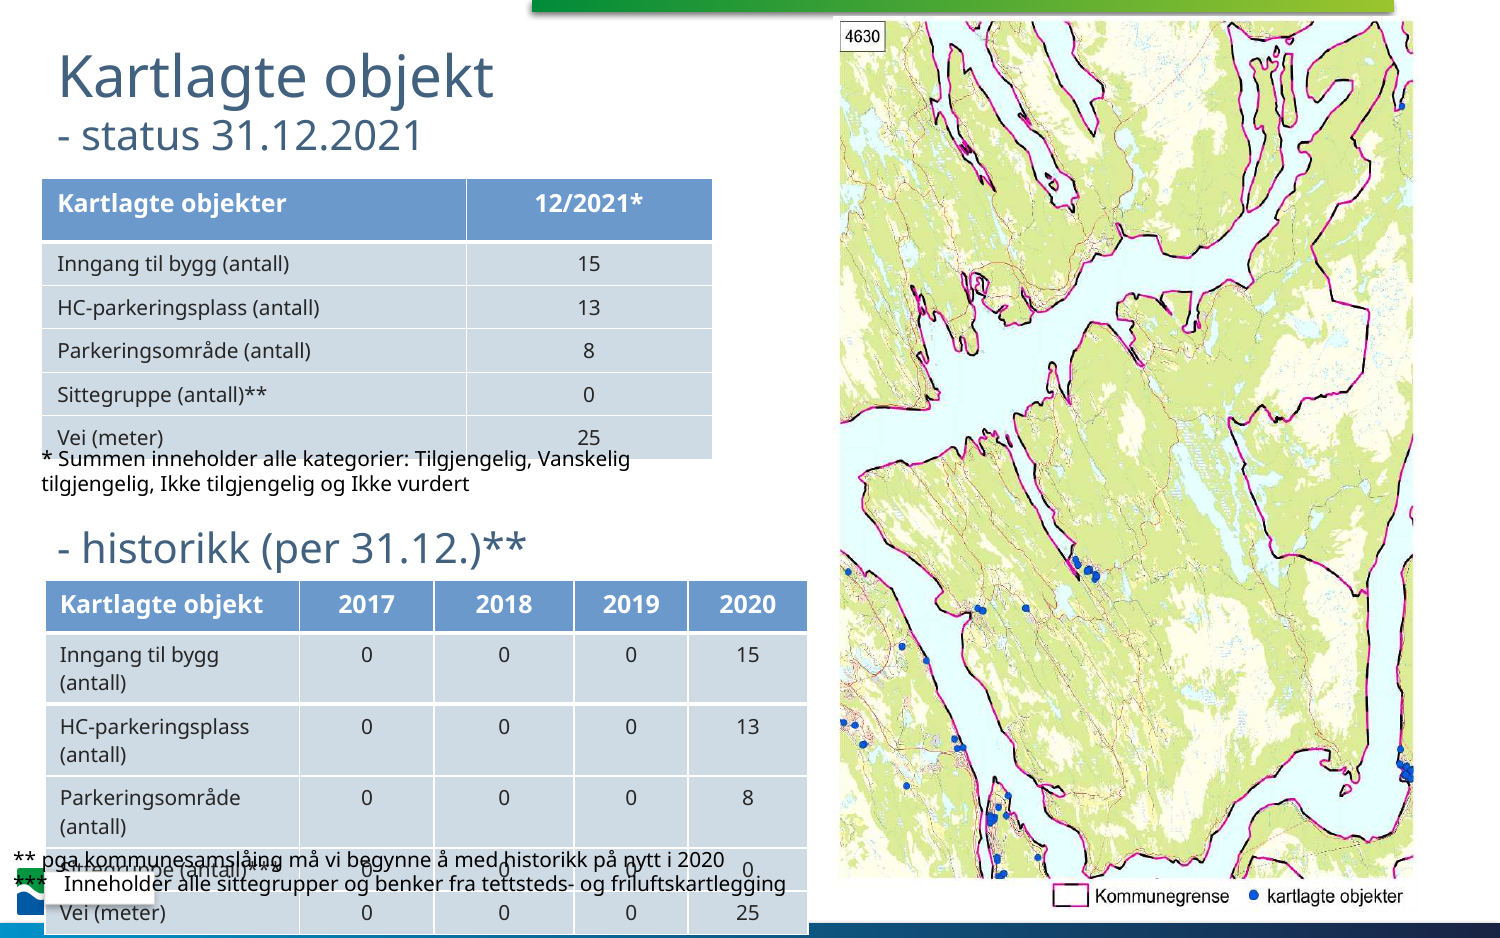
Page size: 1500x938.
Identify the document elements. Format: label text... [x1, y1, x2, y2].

table_header 2018 [435, 581, 573, 631]
table_header 2020 [689, 581, 807, 631]
table_cell 0 [435, 777, 573, 838]
table_cell Sittegruppe (antall)** [42, 373, 466, 415]
table_cell Parkeringsområde (antall) [42, 329, 466, 372]
text_box * Summen inneholder alle kategorier: Tilgjengelig, Vanskelig tilgjengelig, Ikke tilgjengelig og Ikke vurdert [26, 438, 711, 504]
text_box ** pga kommunesamslåing må vi begynne å med historikk på nytt i 2020 *** Inneholder alle sittegrupper og benker fra tettsteds- og friluftskartlegging [0, 838, 802, 904]
table_header 2017 [300, 581, 433, 631]
table_cell 13 [689, 706, 807, 775]
table_cell 0 [300, 635, 433, 702]
table_cell 8 [467, 329, 712, 372]
table_cell HC-parkeringsplass (antall) [42, 286, 466, 328]
table_cell 0 [575, 777, 687, 838]
table_header Kartlagte objekt [46, 581, 299, 631]
table_header 2019 [575, 581, 687, 631]
table_cell 0 [300, 904, 433, 934]
table_cell Vei (meter) [46, 904, 299, 934]
table_cell Vei (meter) [42, 416, 466, 438]
table_cell HC-parkeringsplass (antall) [46, 706, 299, 775]
table_cell Parkeringsområde (antall) [46, 777, 299, 838]
table_cell 15 [467, 244, 712, 285]
table_cell 0 [467, 373, 712, 415]
picture [833, 16, 1419, 913]
table_cell 8 [689, 777, 807, 847]
table_cell 15 [689, 635, 807, 702]
table_cell 0 [300, 706, 433, 775]
table_cell 0 [802, 849, 807, 890]
table_header 12/2021* [467, 179, 712, 240]
text_box Kartlagte objekt - status 31.12.2021 [42, 24, 828, 167]
table_cell 0 [575, 635, 687, 702]
table_cell 25 [689, 892, 807, 934]
table_cell 25 [467, 416, 712, 459]
table_cell 0 [435, 635, 573, 702]
table_cell 13 [467, 286, 712, 328]
table_cell 0 [435, 904, 573, 934]
table_header Kartlagte objekter [42, 179, 466, 240]
table_cell Inngang til bygg (antall) [46, 635, 299, 702]
table_cell Inngang til bygg (antall) [42, 244, 466, 285]
table_cell 0 [300, 777, 433, 838]
text_box - historikk (per 31.12.)** [42, 496, 828, 580]
table_cell 0 [575, 706, 687, 775]
table_cell 0 [575, 904, 687, 934]
table_cell 0 [435, 706, 573, 775]
